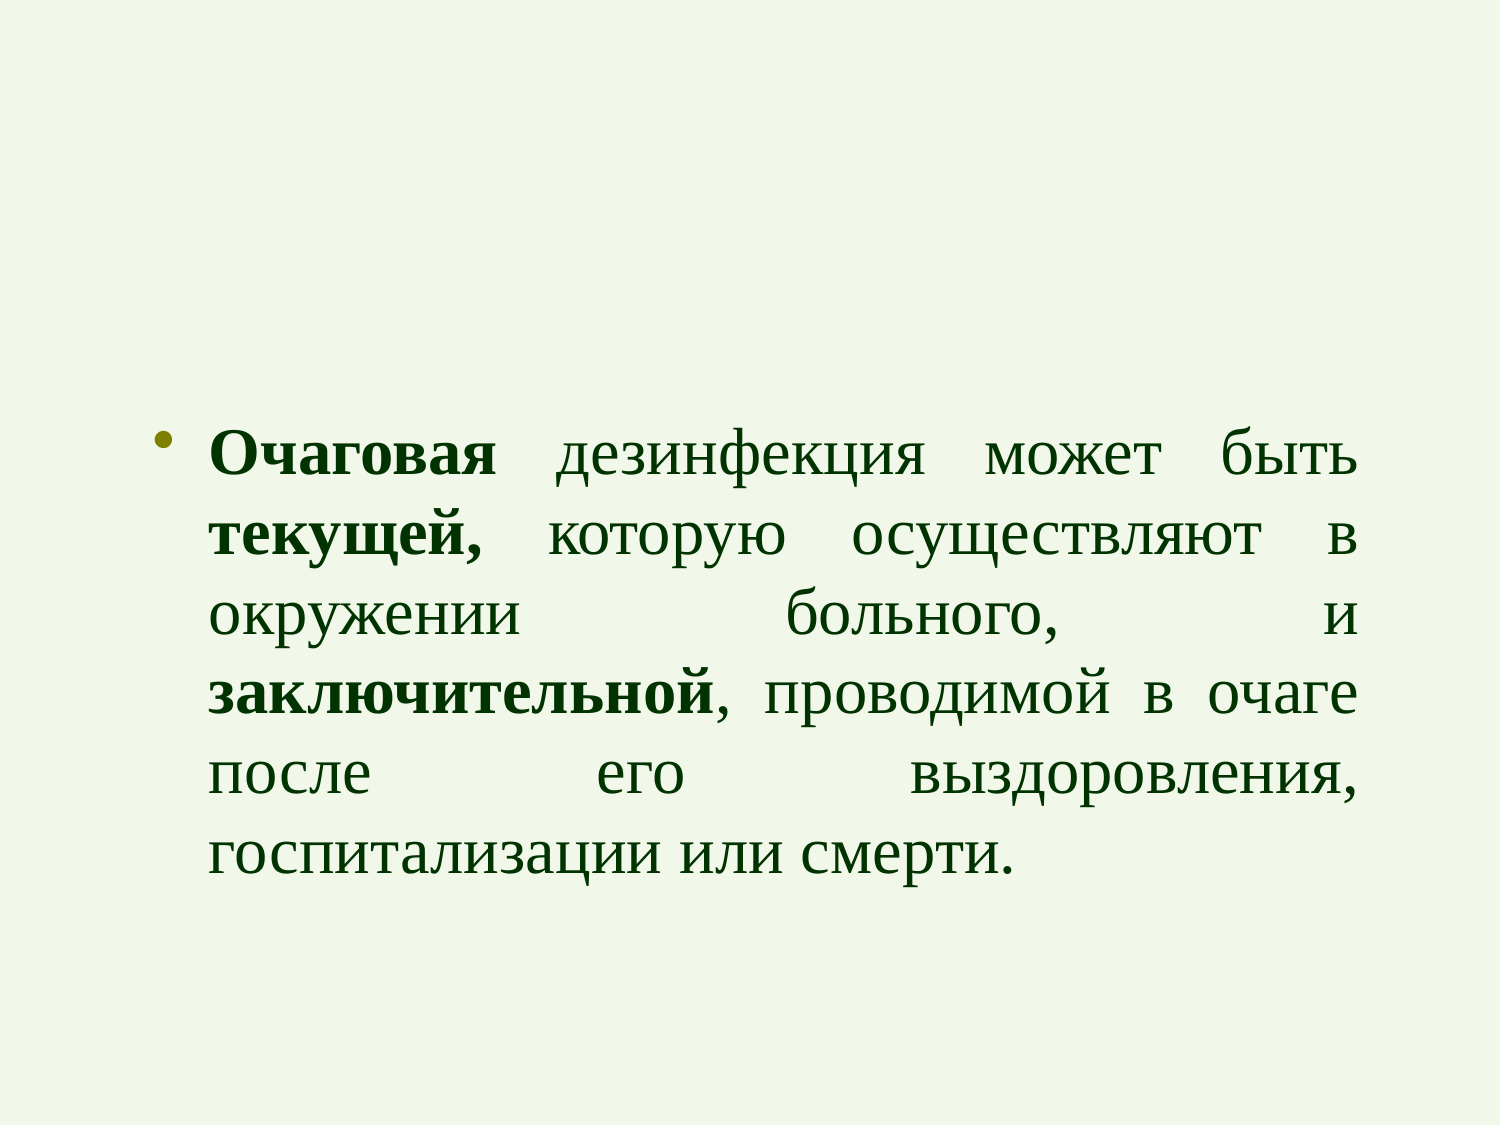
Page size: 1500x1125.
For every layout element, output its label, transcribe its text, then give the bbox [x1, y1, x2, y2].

list Очаговая дезинфекция может быть текущей, которую осуществляют в окружении больного, и заключительной, проводимой в очаге после его выздоровления, госпитализации или смерти. [137, 399, 1375, 988]
